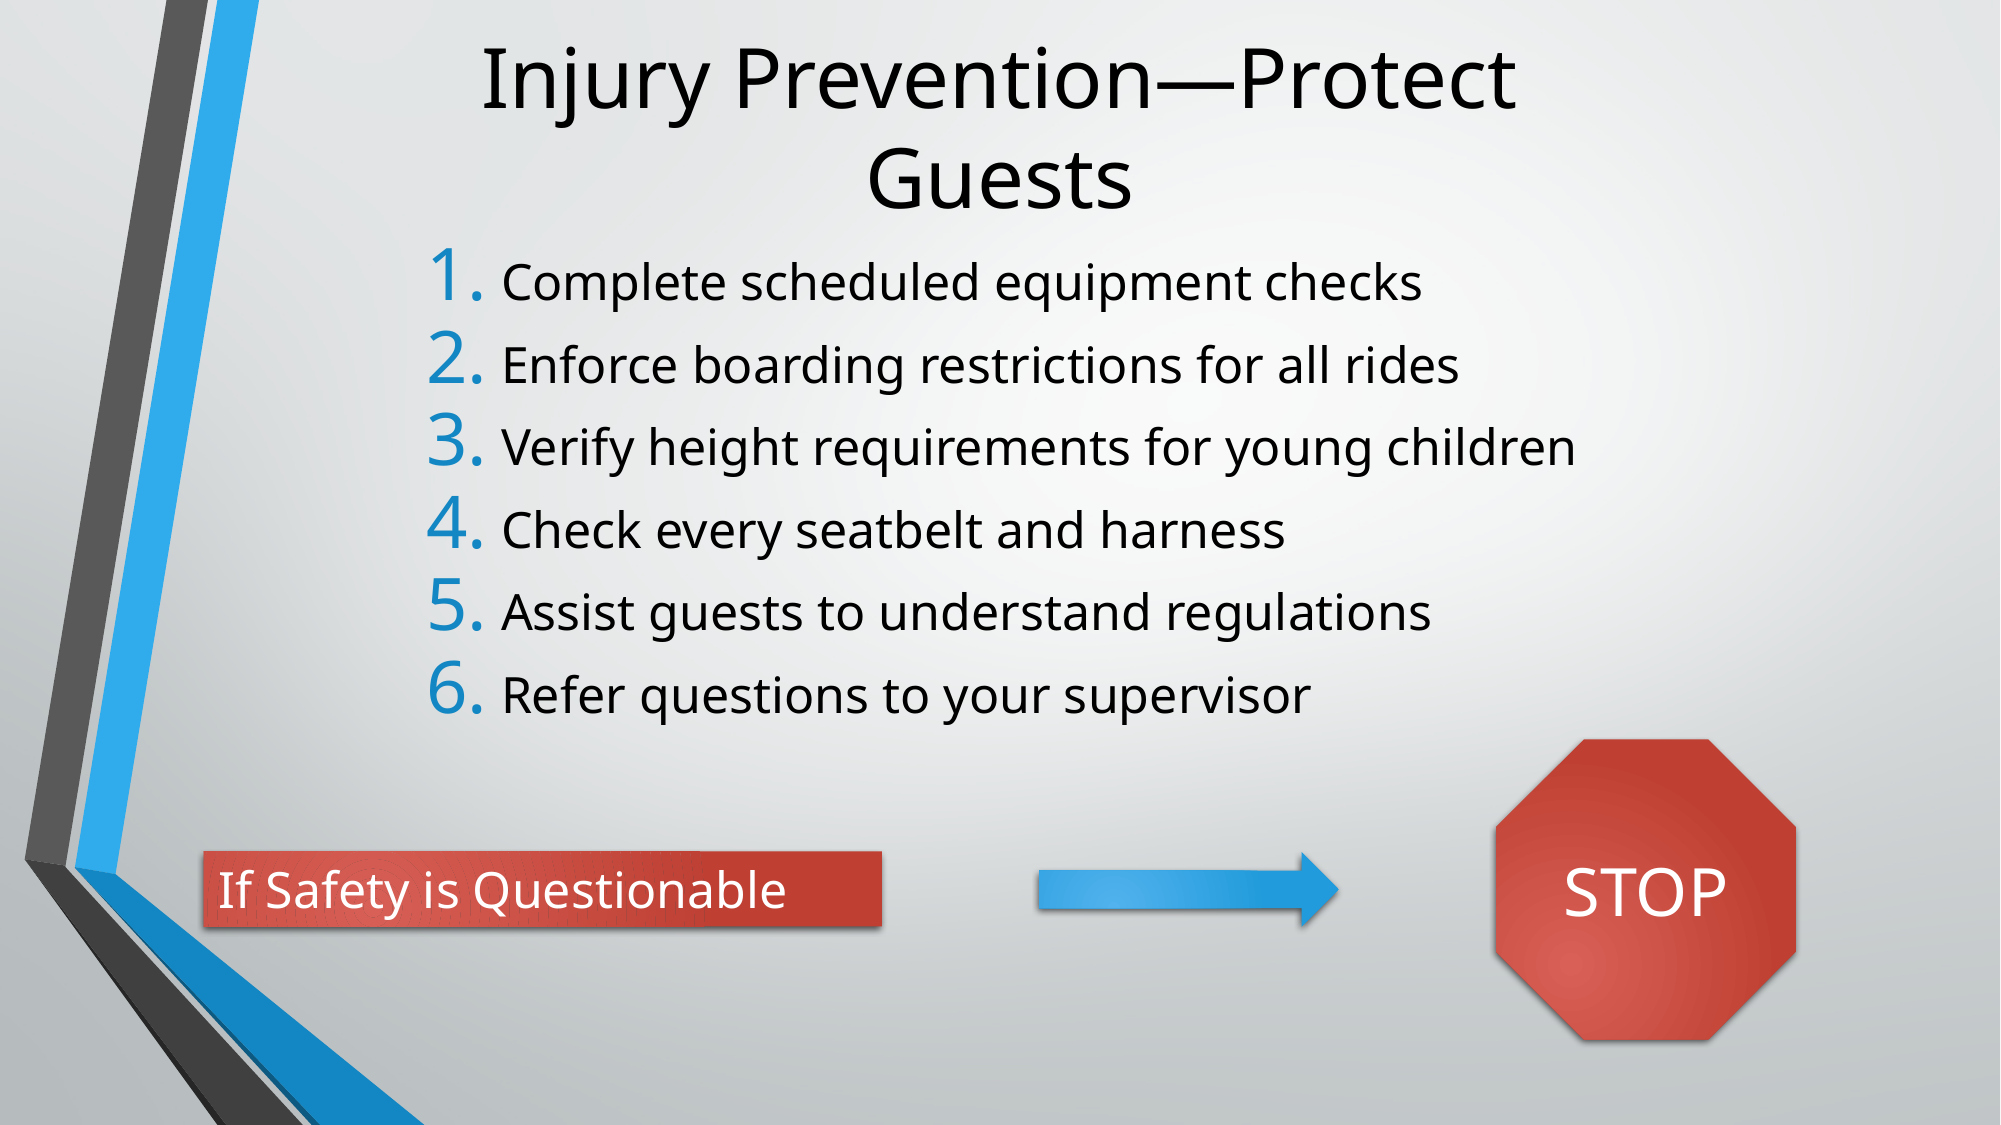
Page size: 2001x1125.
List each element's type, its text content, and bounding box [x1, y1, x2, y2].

list Complete scheduled equipment checks Enforce boarding restrictions for all rides Verify height requirements for young children Check every seatbelt and harness Assist guests to understand regulations Refer questions to your supervisor [411, 213, 1676, 739]
title Injury Prevention—Protect Guests [367, 12, 1633, 238]
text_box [203, 739, 1797, 1040]
